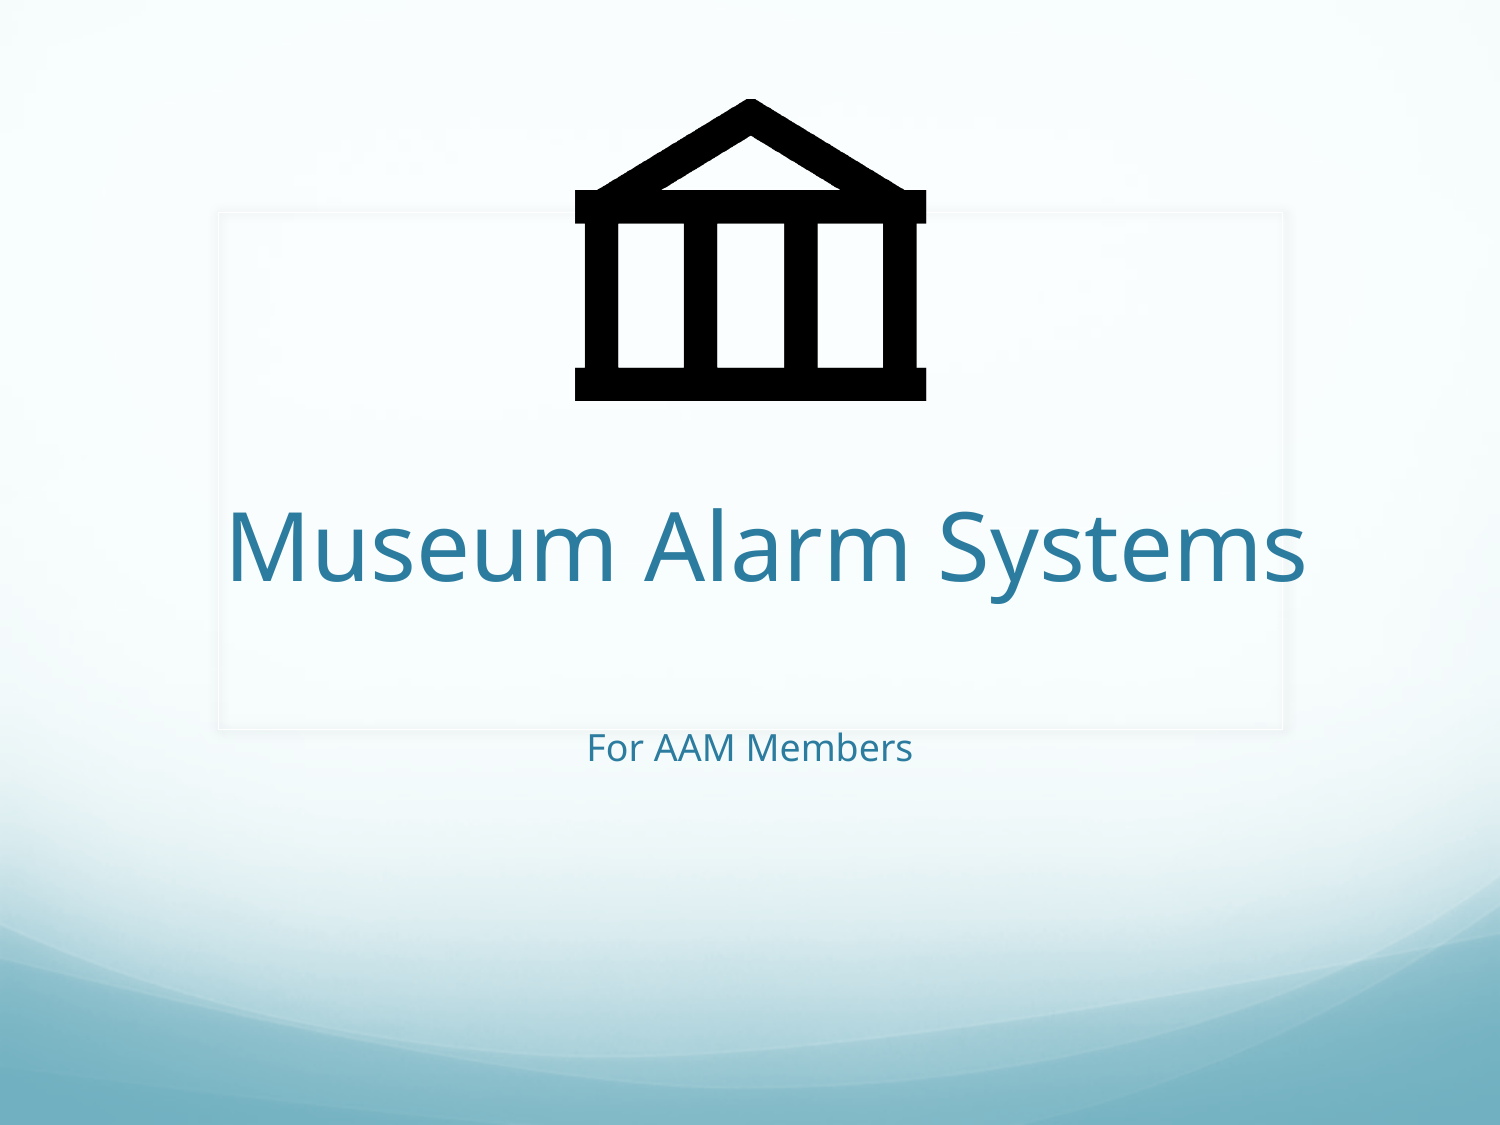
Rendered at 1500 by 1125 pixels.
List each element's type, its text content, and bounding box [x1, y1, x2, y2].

subtitle For AAM Members [217, 716, 1283, 855]
title Museum Alarm Systems [152, 400, 1382, 609]
picture [558, 99, 943, 401]
